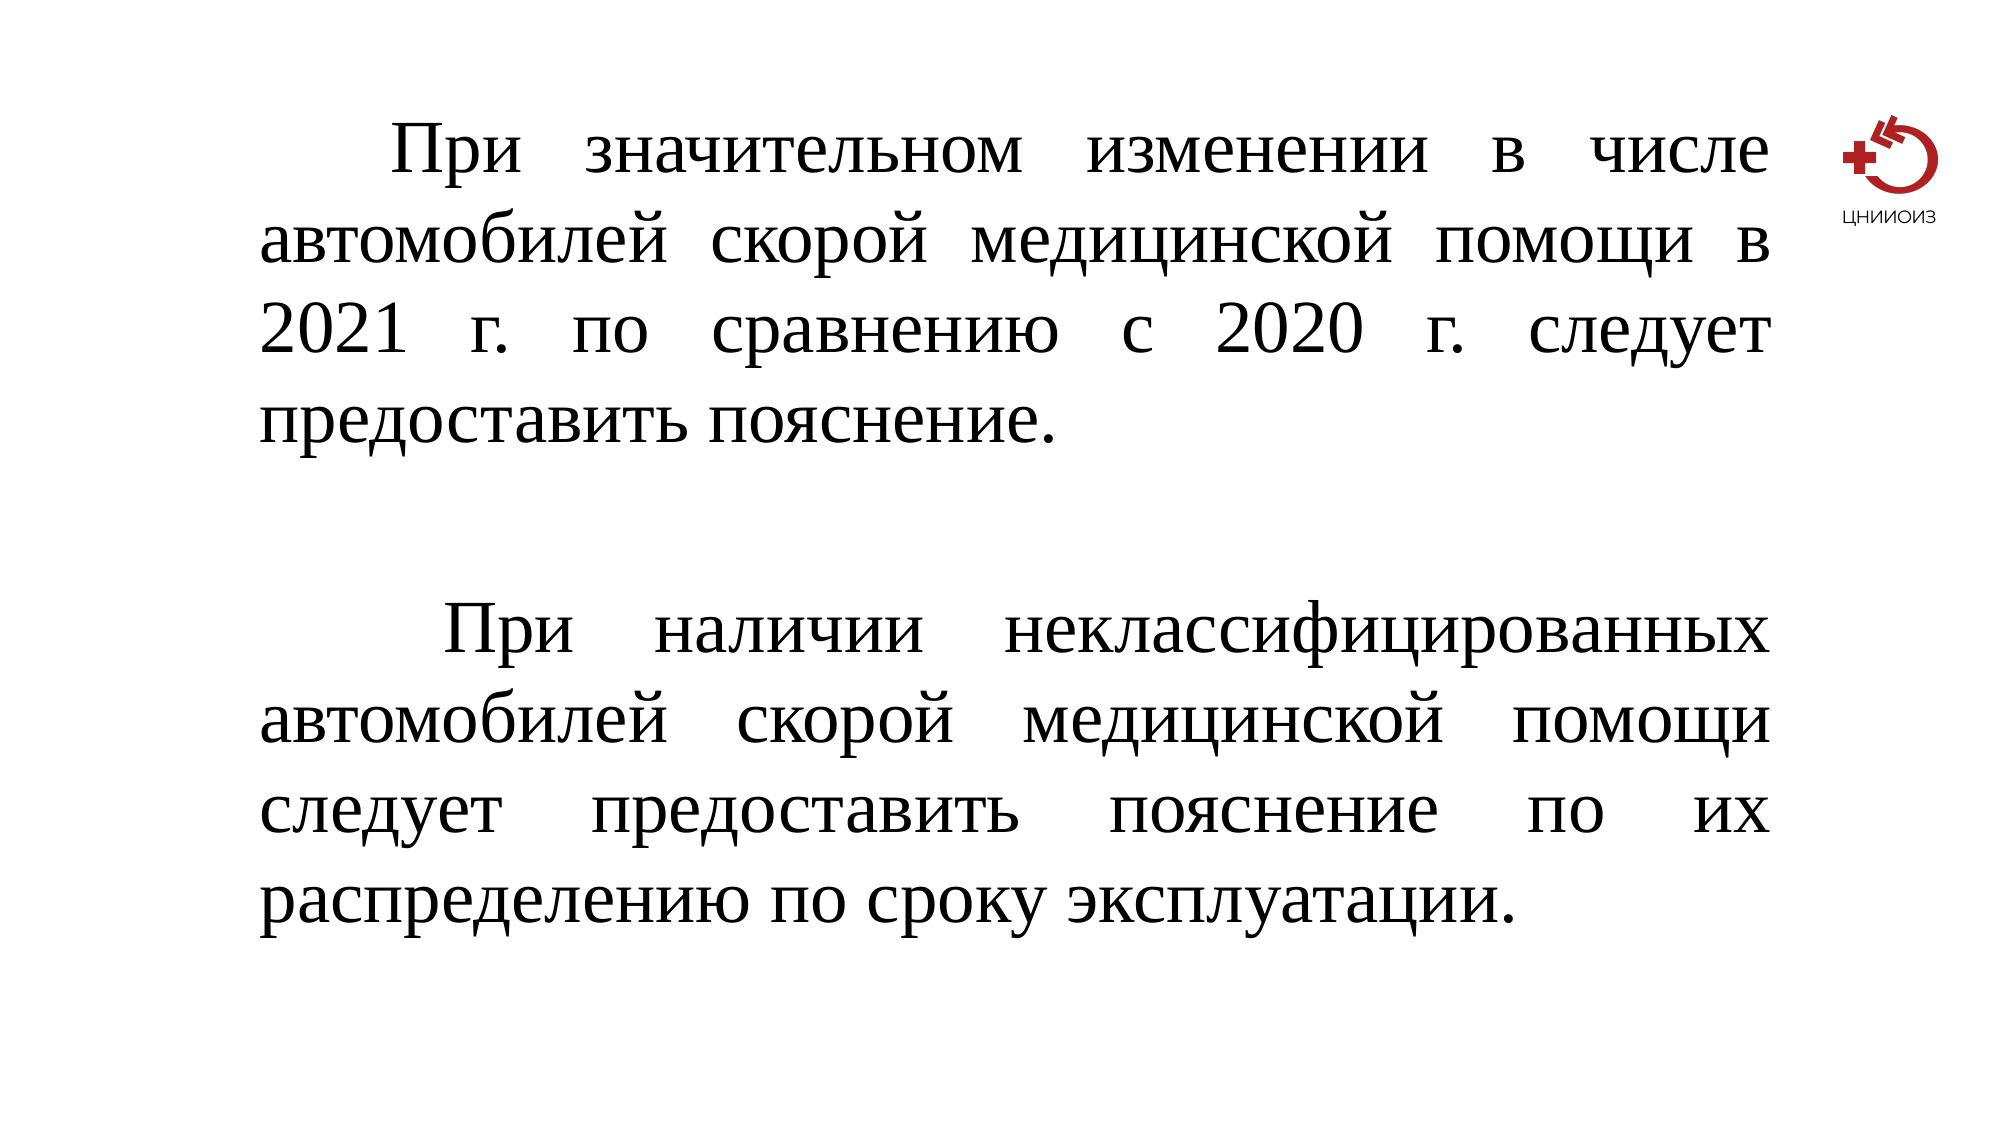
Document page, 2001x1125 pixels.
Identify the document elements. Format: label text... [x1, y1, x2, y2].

list При значительном изменении в числе автомобилей скорой медицинской помощи в 2021 г. по сравнению с 2020 г. следует предоставить пояснение. При наличии неклассифицированных автомобилей скорой медицинской помощи следует предоставить пояснение по их распределению по сроку эксплуатации. [188, 90, 1789, 1040]
picture [1843, 115, 1938, 226]
